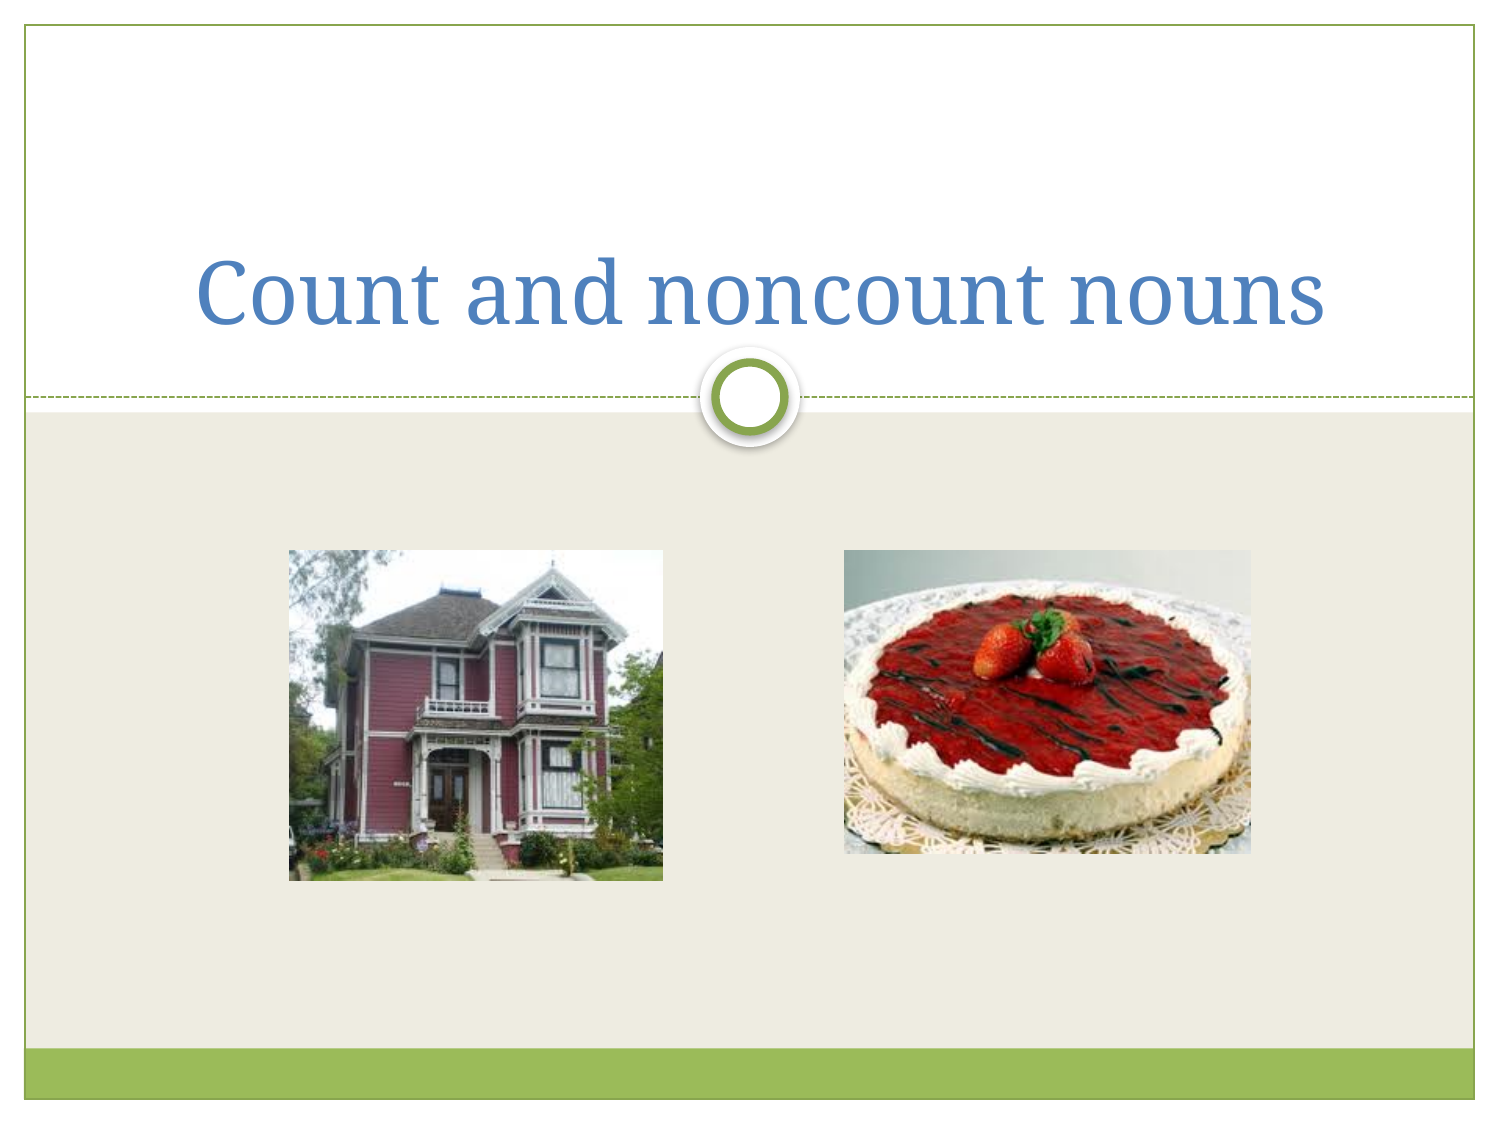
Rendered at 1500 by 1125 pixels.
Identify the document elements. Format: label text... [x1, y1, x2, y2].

title Count and noncount nouns [112, 62, 1388, 350]
picture [844, 550, 1251, 855]
picture [288, 550, 663, 881]
